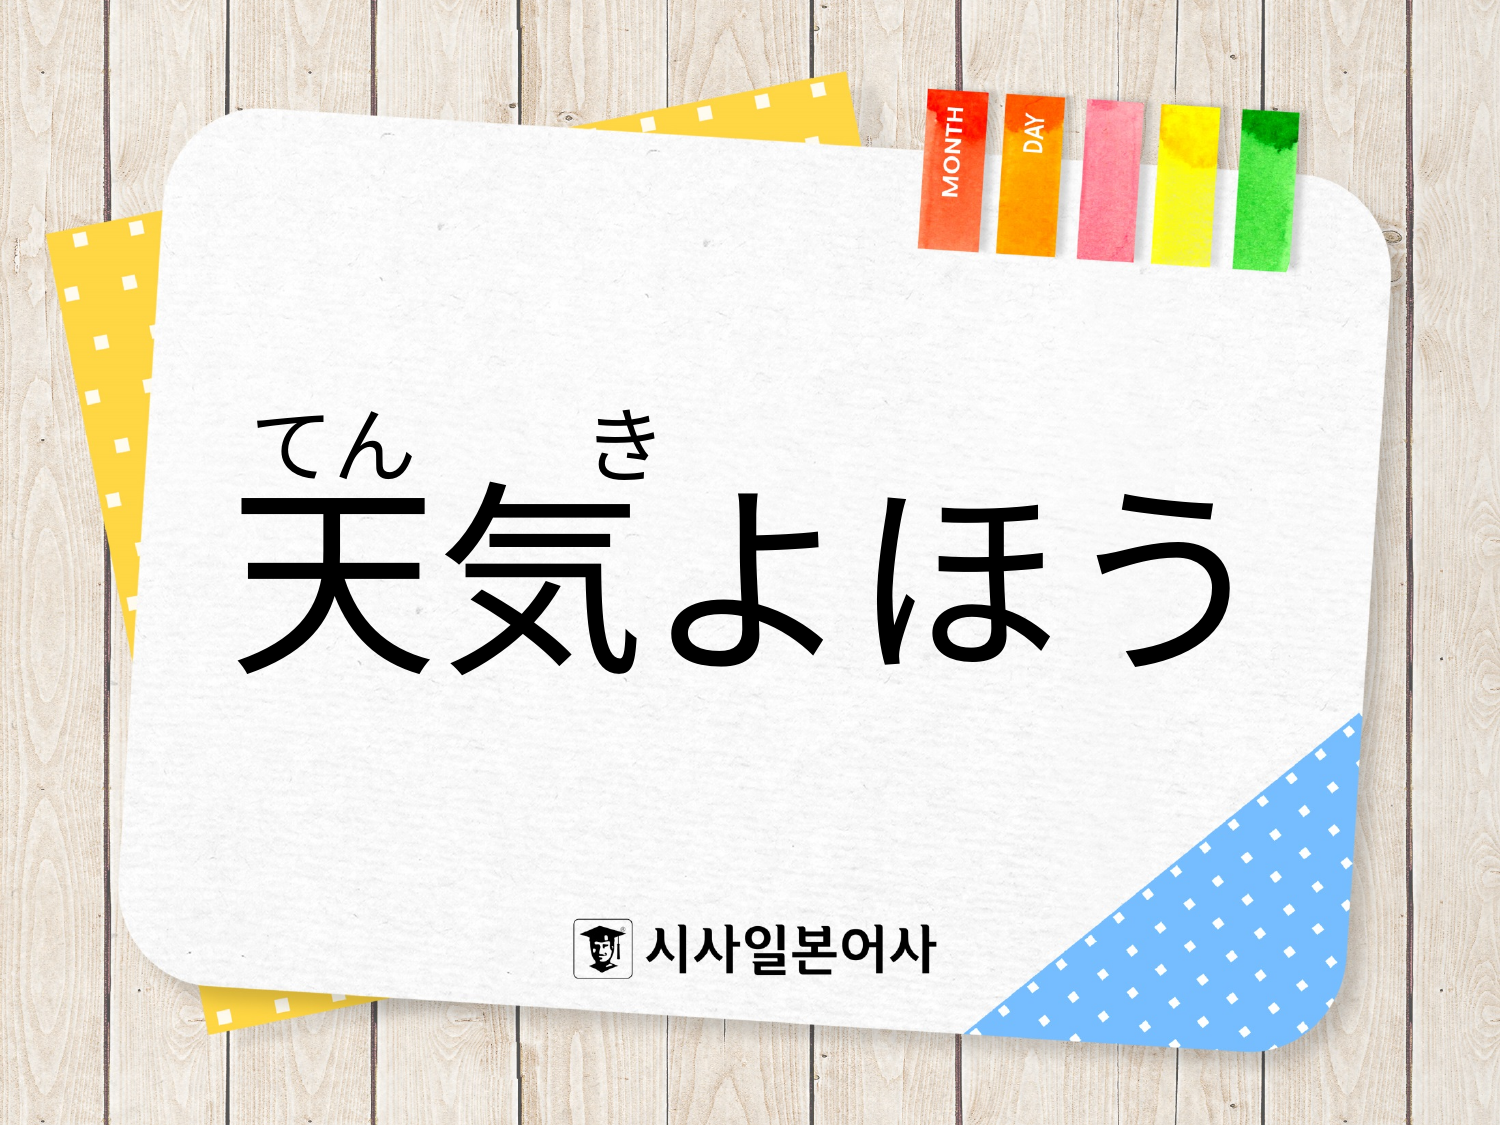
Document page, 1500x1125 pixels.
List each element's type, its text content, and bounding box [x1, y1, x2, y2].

title 天気よほう [75, 338, 1425, 811]
text_box てん き [235, 385, 682, 501]
picture [0, 0, 1500, 1125]
